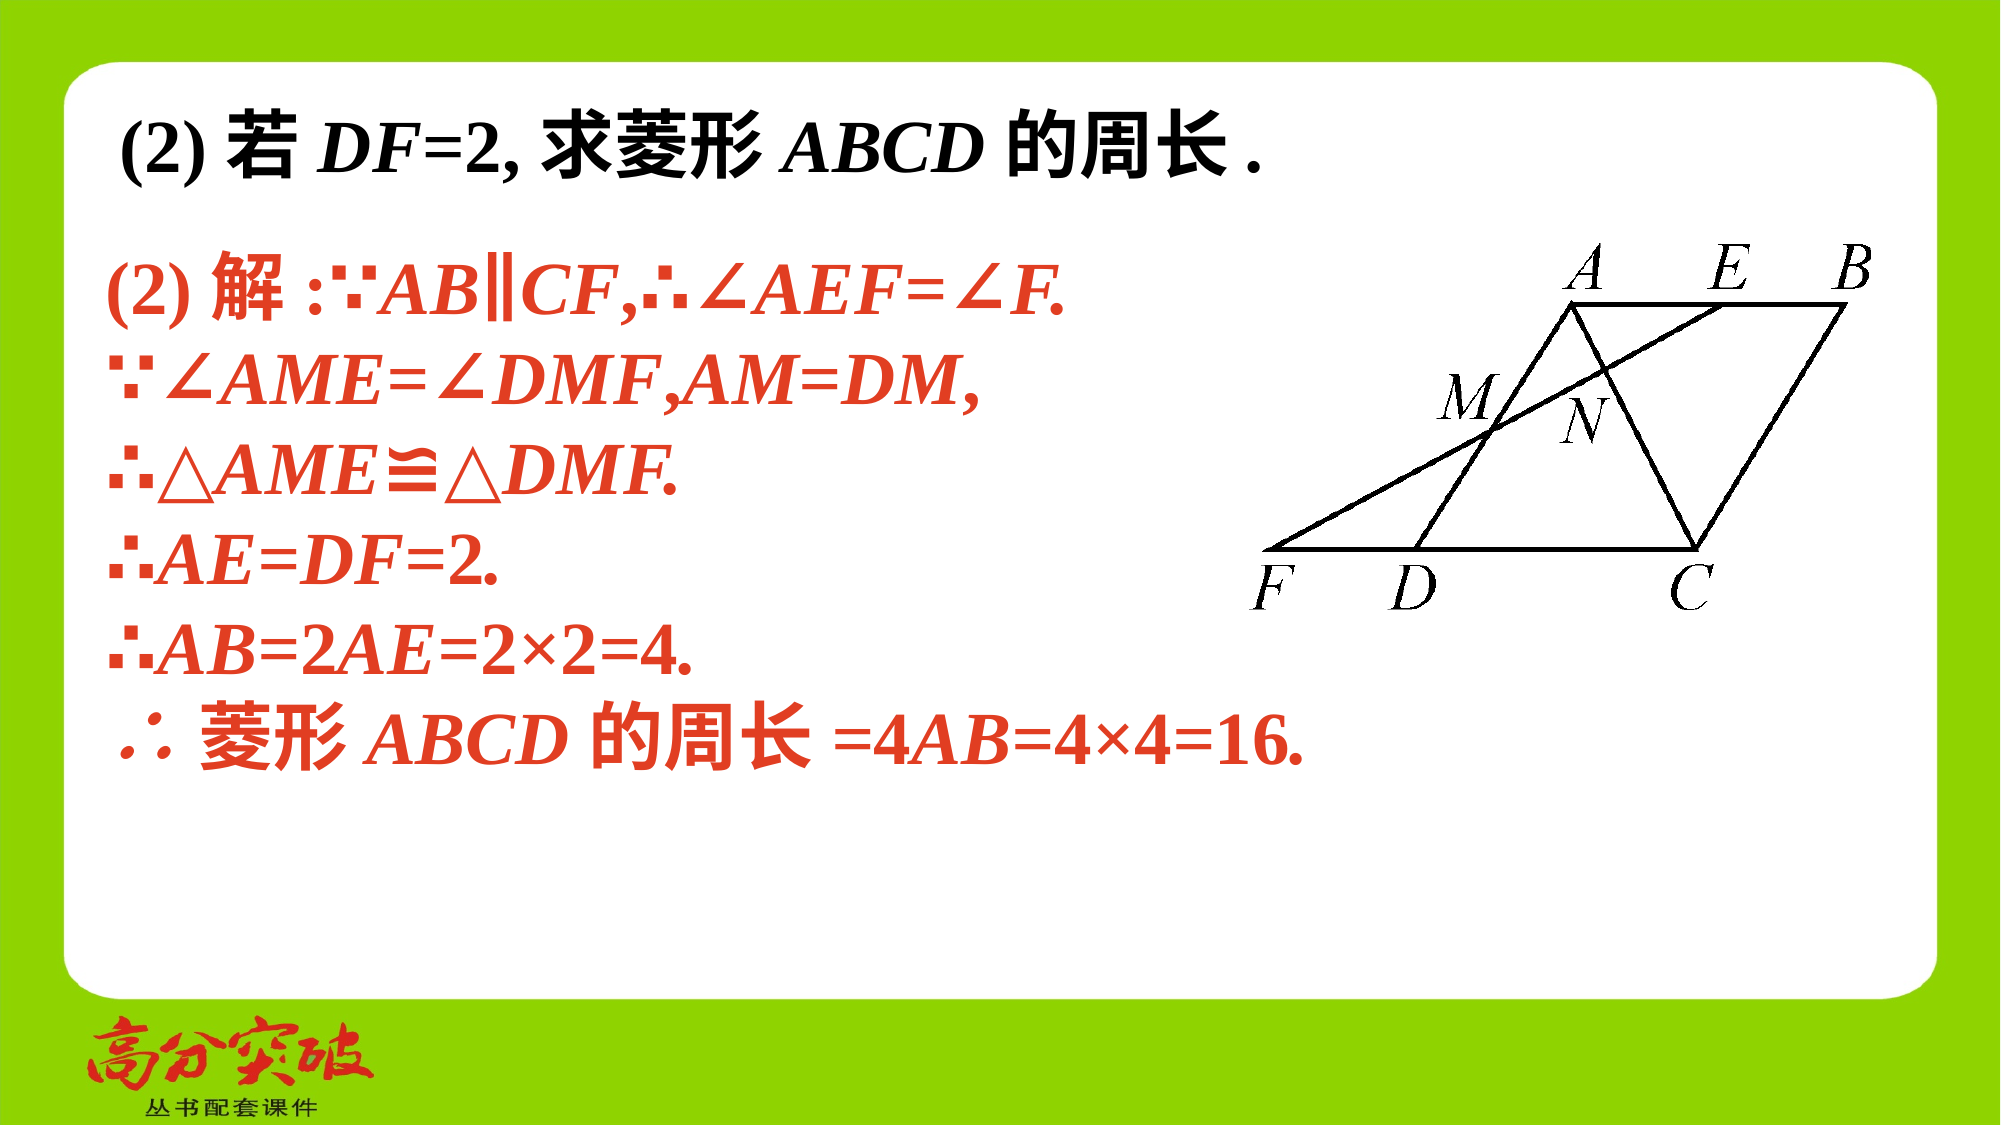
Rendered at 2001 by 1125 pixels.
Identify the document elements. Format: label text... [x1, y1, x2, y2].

text_box (2)若DF=2,求菱形ABCD的周长. [104, 89, 1487, 195]
text_box (2)解:∵AB∥CF,∴∠AEF=∠F. ∵∠AME=∠DMF,AM=DM, ∴△AME≌△DMF. ∴AE=DF=2. ∴AB=2AE=2×2=4. ∴菱形ABCD的周长=4AB=4×4=16. [90, 231, 1473, 787]
picture [0, 0, 2001, 1125]
